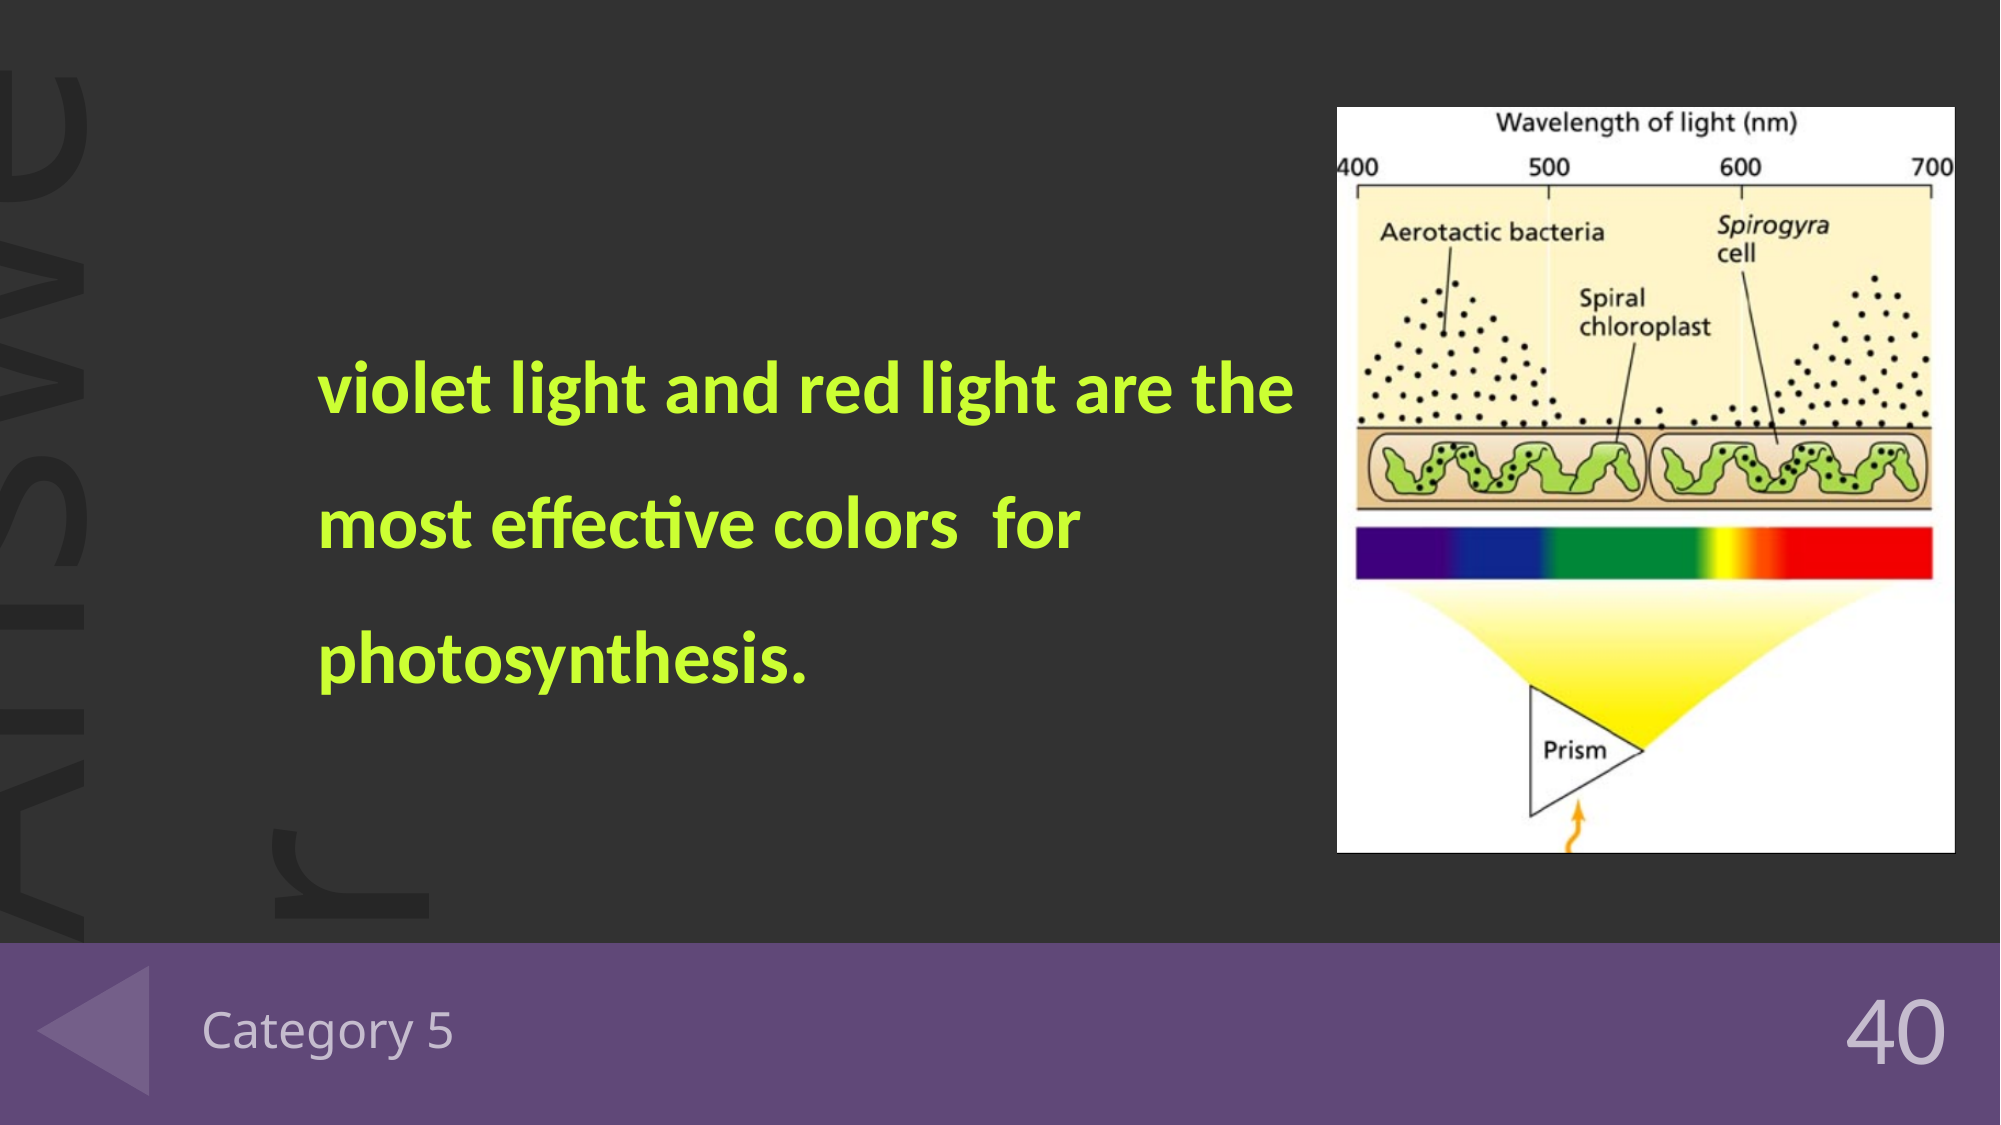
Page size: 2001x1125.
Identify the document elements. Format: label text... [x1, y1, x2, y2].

list violet light and red light are the most effective colors for photosynthesis. [302, 107, 1338, 885]
list 40 [1494, 967, 1963, 1097]
picture [1337, 107, 1956, 854]
title Category 5 [185, 967, 1494, 1097]
